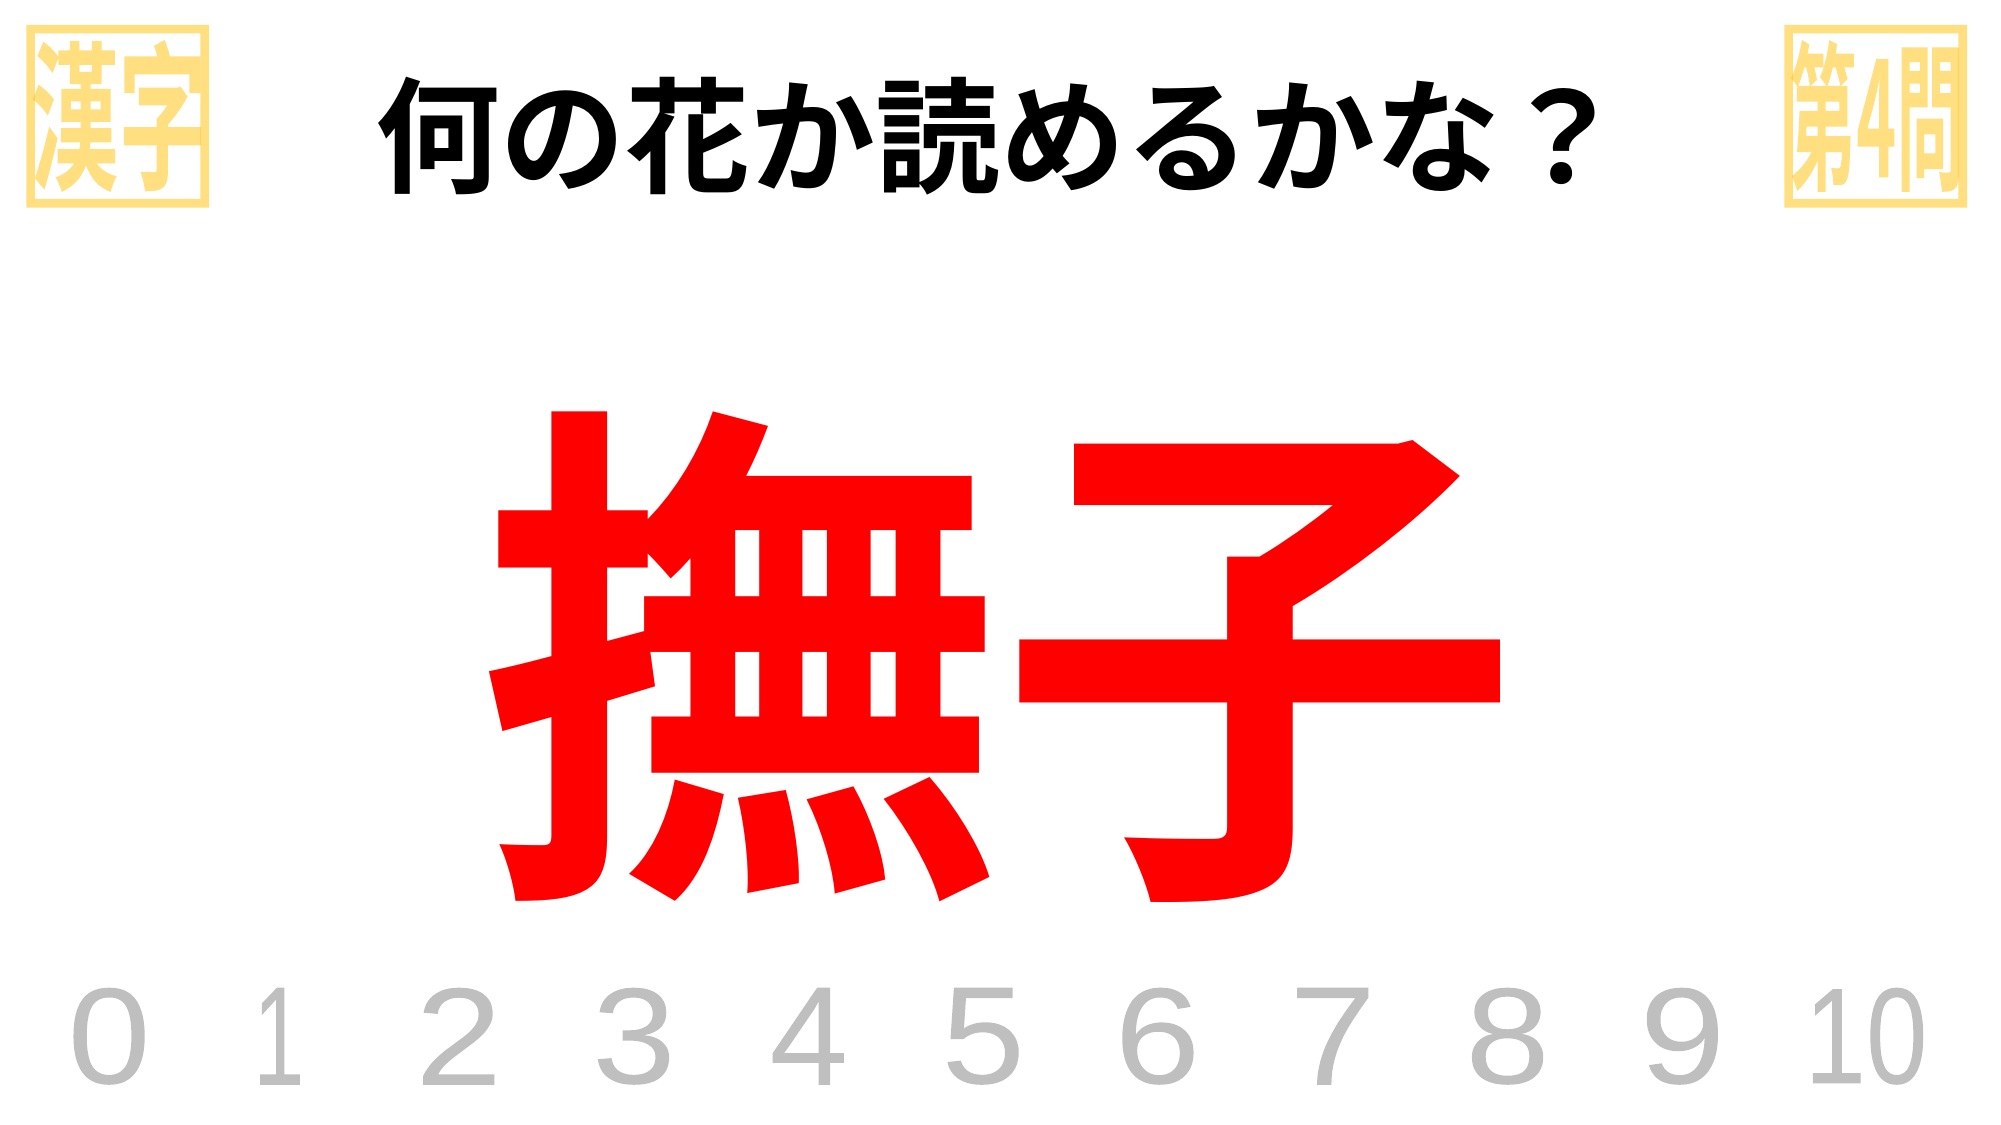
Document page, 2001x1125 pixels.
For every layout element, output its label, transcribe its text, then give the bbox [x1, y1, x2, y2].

text_box 撫子 [464, 326, 1536, 966]
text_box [1784, 24, 1968, 208]
text_box 何の花か読めるかな？ [360, 50, 1640, 216]
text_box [26, 24, 210, 208]
